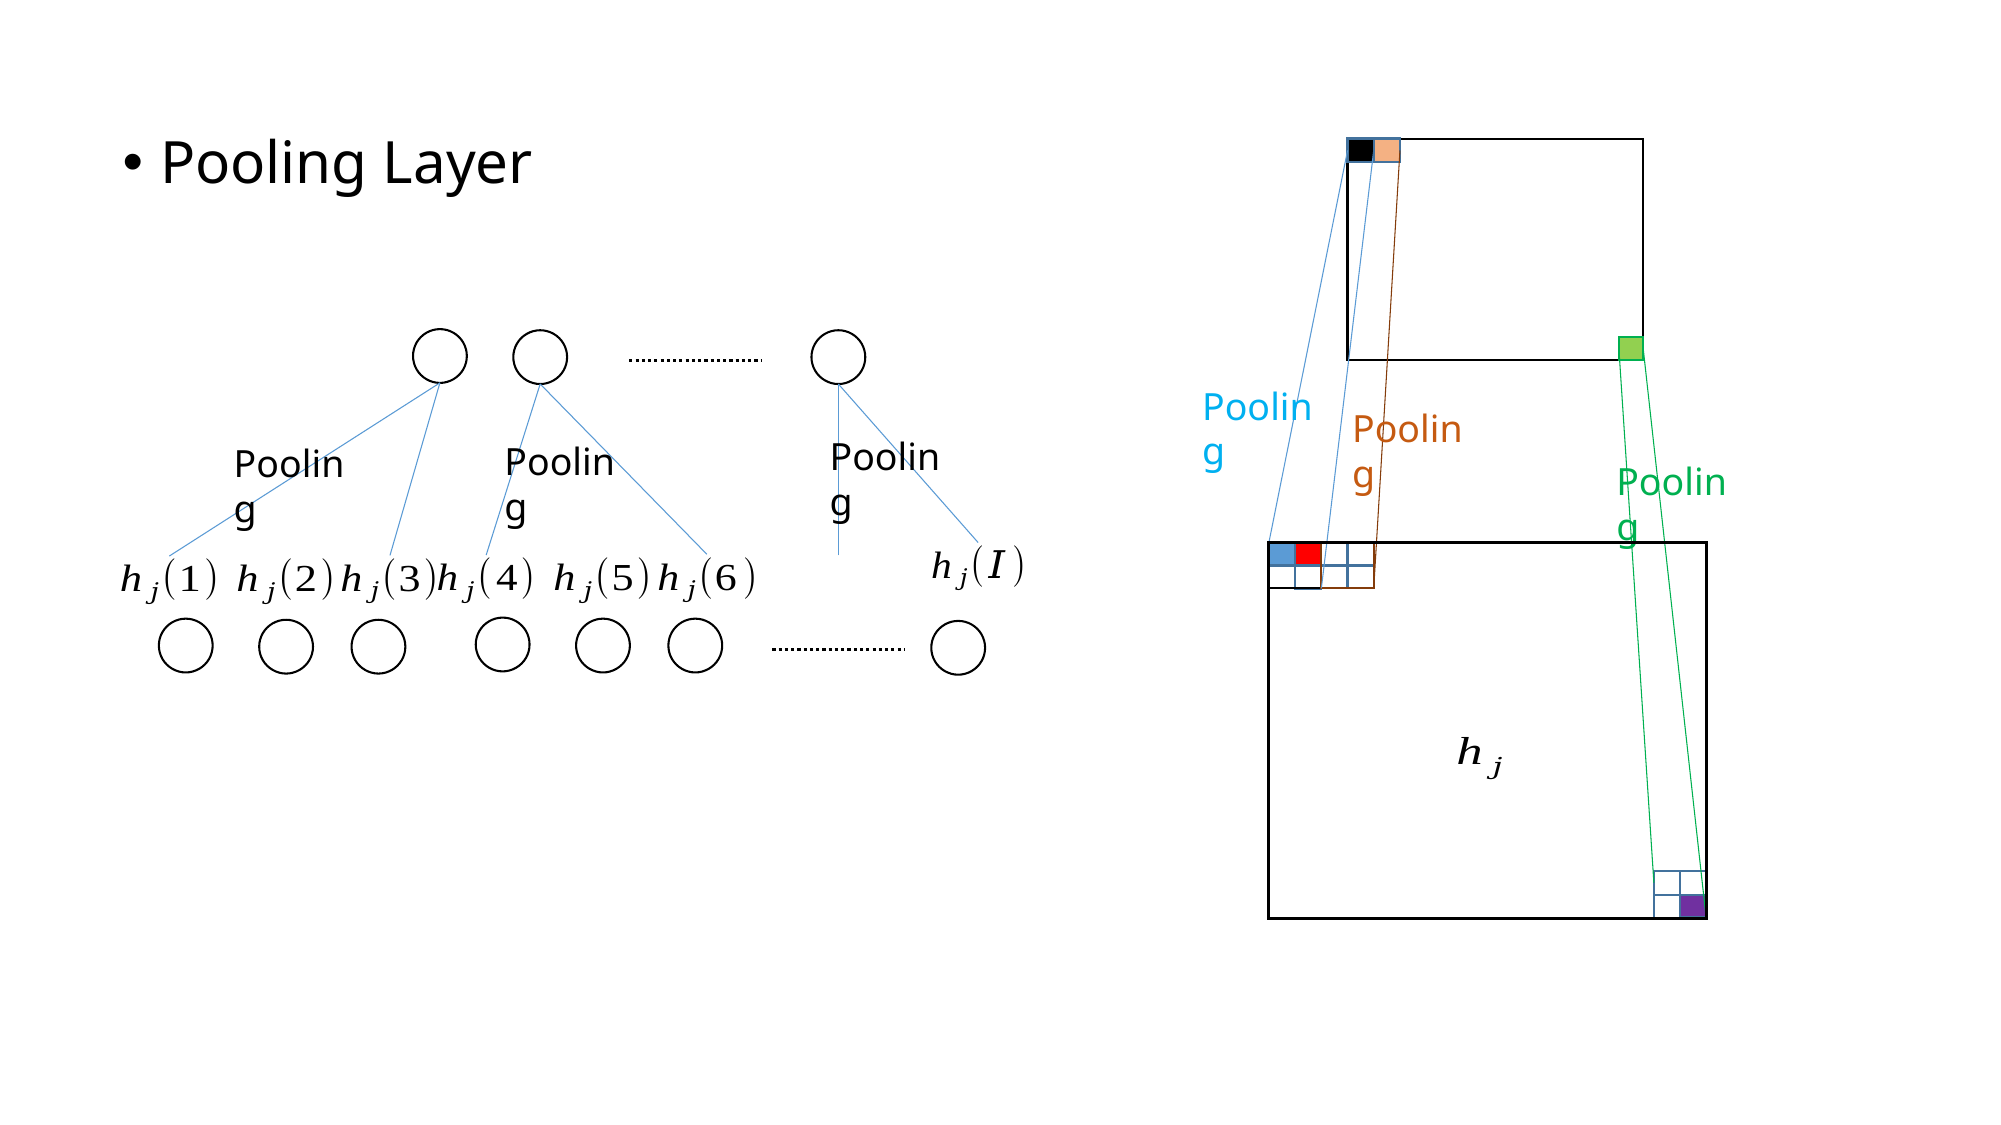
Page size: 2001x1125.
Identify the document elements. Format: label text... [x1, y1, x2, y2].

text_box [1187, 138, 1765, 919]
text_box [119, 329, 1025, 675]
list Pooling Layer [107, 45, 1955, 959]
